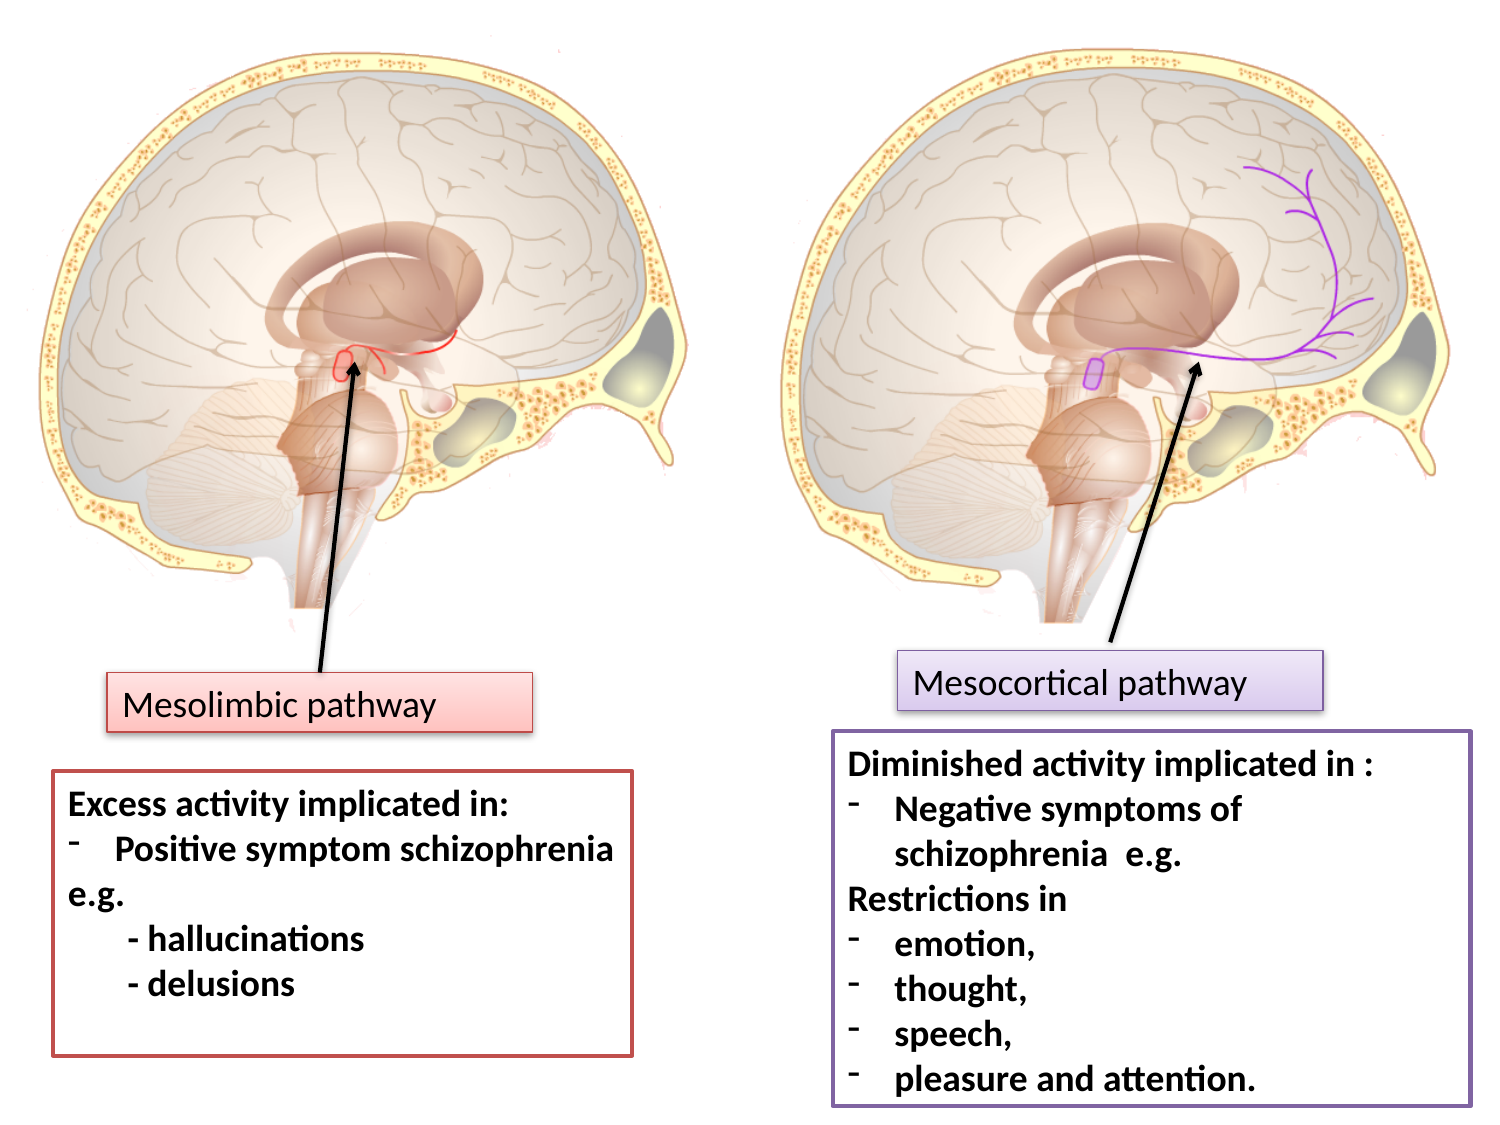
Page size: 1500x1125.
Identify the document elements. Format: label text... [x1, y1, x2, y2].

picture [749, 37, 1471, 643]
text_box Mesocortical pathway [897, 652, 1324, 711]
picture [0, 18, 710, 643]
text_box Diminished activity implicated in : Negative symptoms of schizophrenia e.g. Restrictions in emotion, thought, speech, pleasure and attention. [831, 729, 1473, 1108]
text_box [1109, 361, 1200, 643]
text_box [319, 361, 355, 673]
text_box Mesolimbic pathway [106, 672, 533, 733]
text_box Excess activity implicated in: Positive symptom schizophrenia e.g. - hallucinations - delusions [51, 769, 634, 1058]
